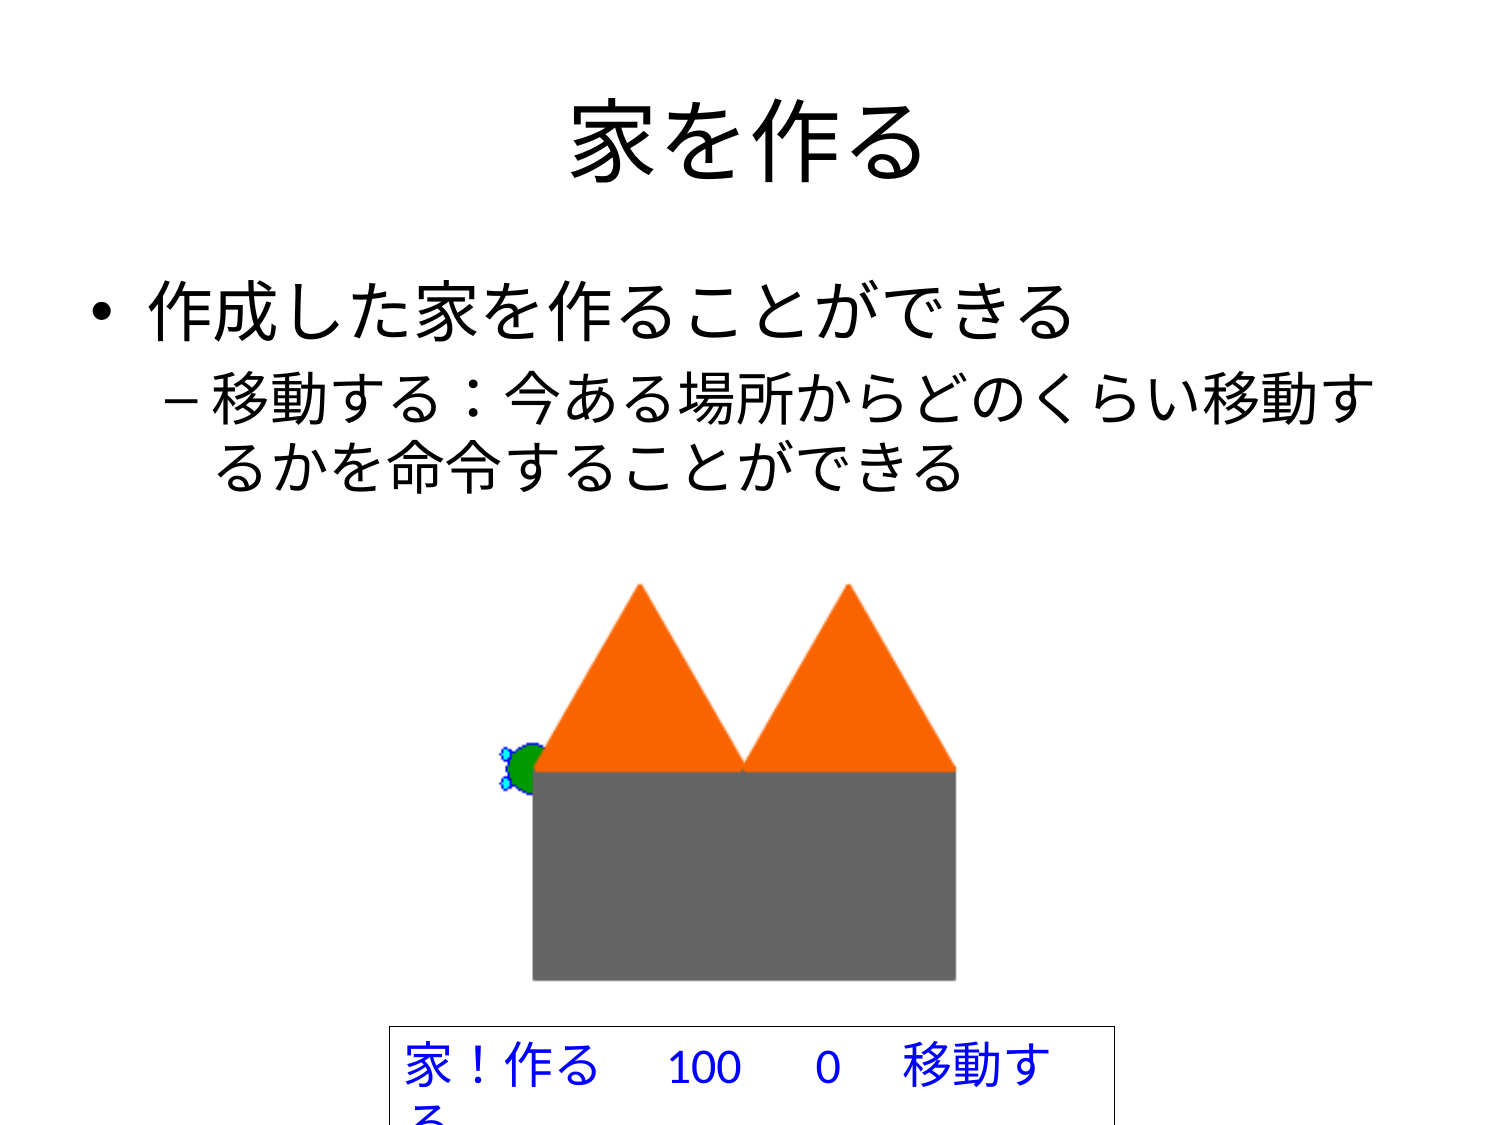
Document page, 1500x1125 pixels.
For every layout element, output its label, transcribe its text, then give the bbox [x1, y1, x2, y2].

text_box 家！作る 100 0 移動する。 [389, 1026, 1115, 1125]
title 家を作る [75, 45, 1425, 233]
picture [433, 517, 1065, 1044]
list 作成した家を作ることができる 移動する：今ある場所からどのくらい移動するかを命令することができる [75, 262, 1425, 1005]
